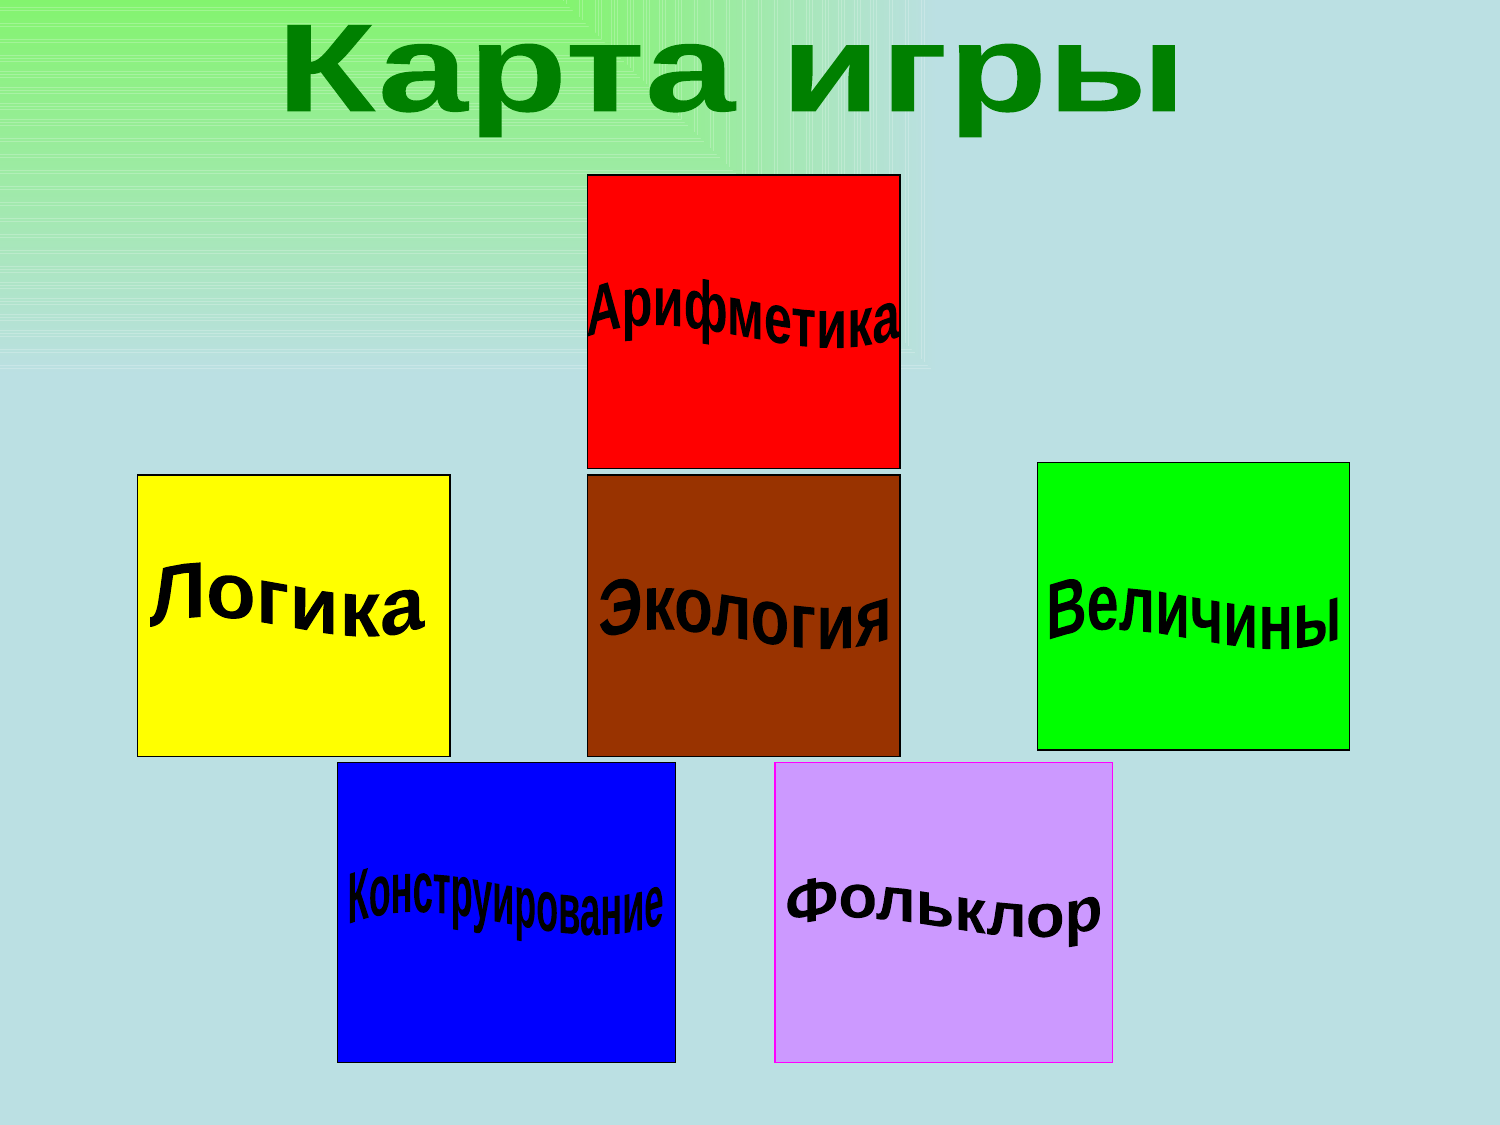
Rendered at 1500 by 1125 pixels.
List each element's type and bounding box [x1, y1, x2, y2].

text_box [337, 762, 676, 1063]
text_box [774, 762, 1113, 1063]
text_box [1037, 462, 1350, 750]
text_box [137, 474, 450, 757]
text_box [587, 174, 900, 469]
text_box [587, 474, 900, 757]
